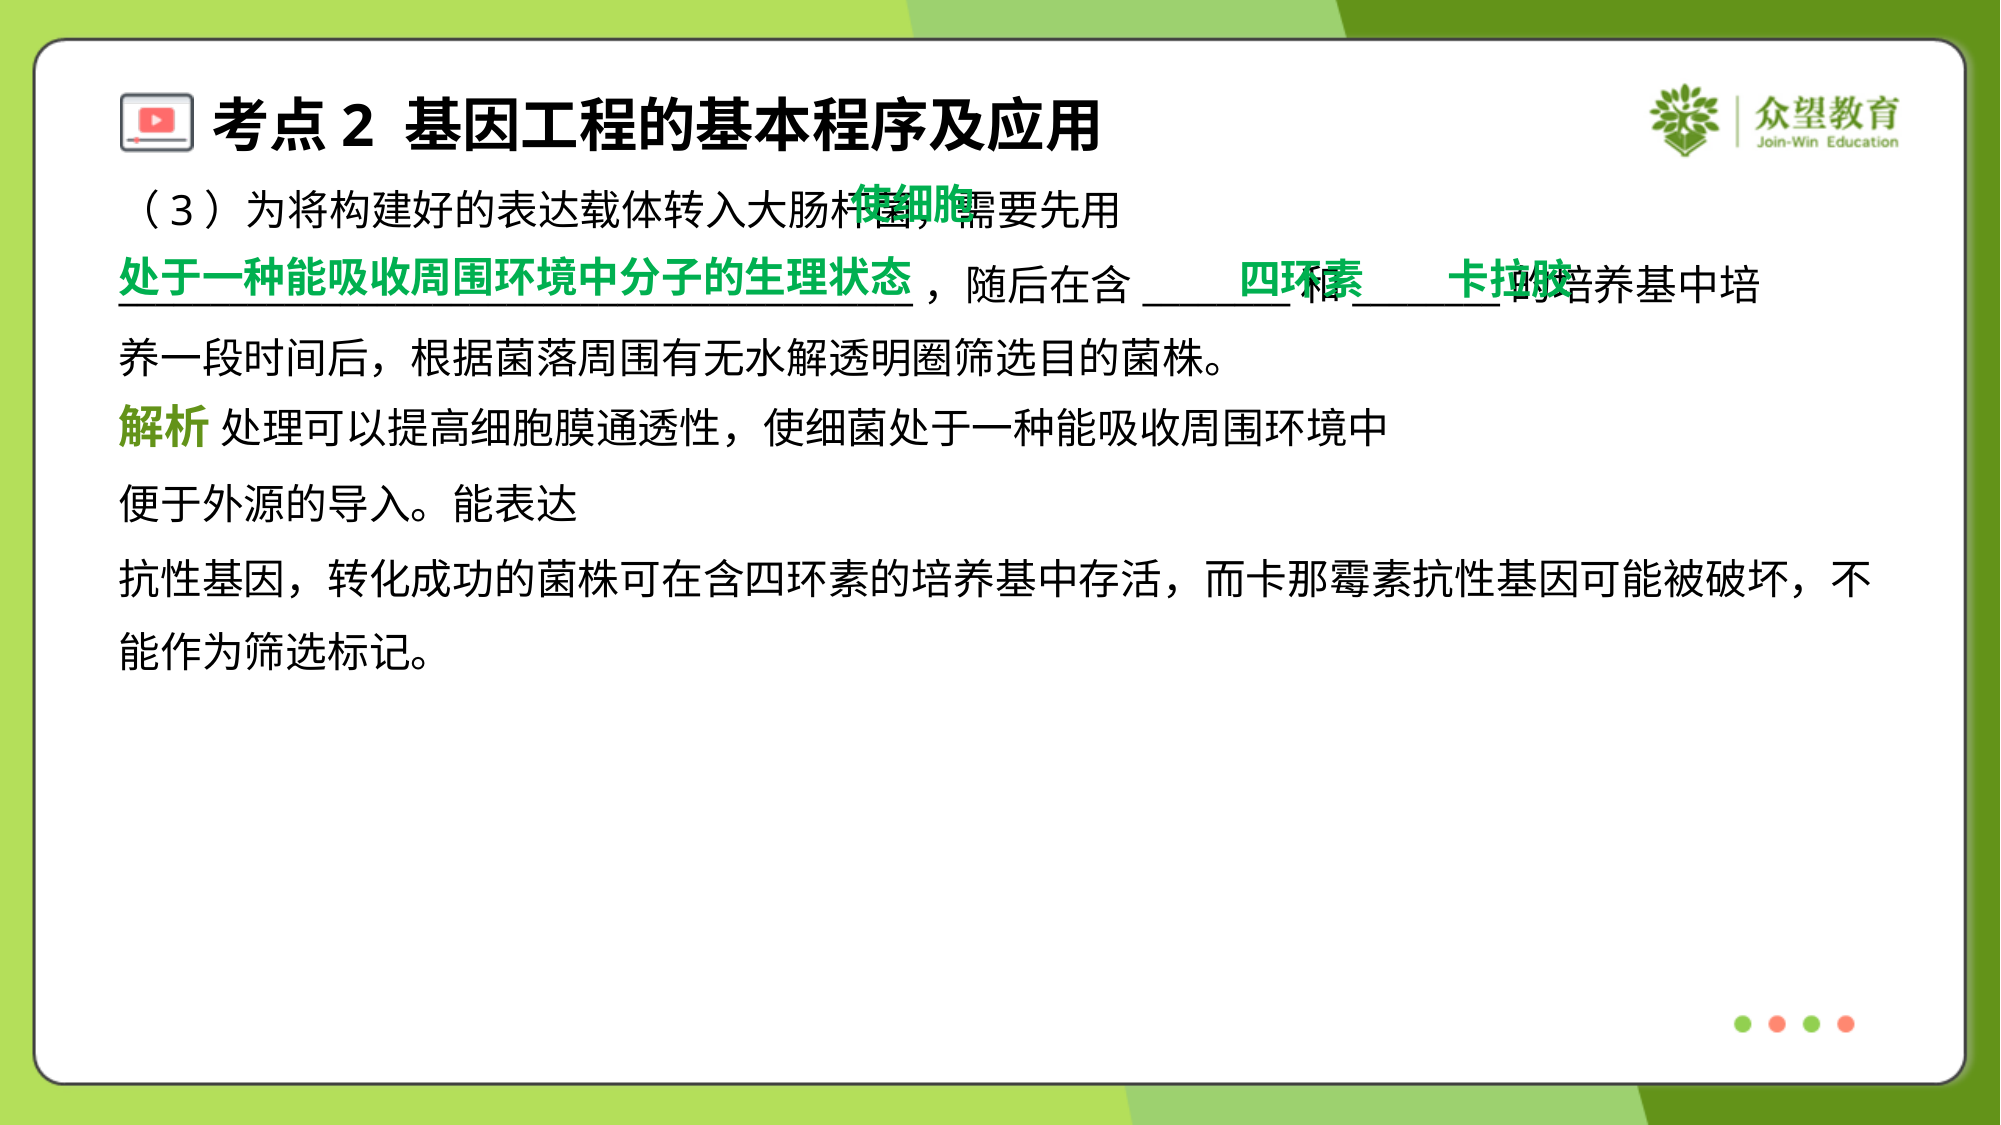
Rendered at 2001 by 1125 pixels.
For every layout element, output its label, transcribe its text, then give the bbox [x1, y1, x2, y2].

text_box 四环素 [1224, 227, 1380, 295]
text_box 卡拉胶 [1432, 227, 1588, 295]
picture [0, 0, 2000, 1125]
